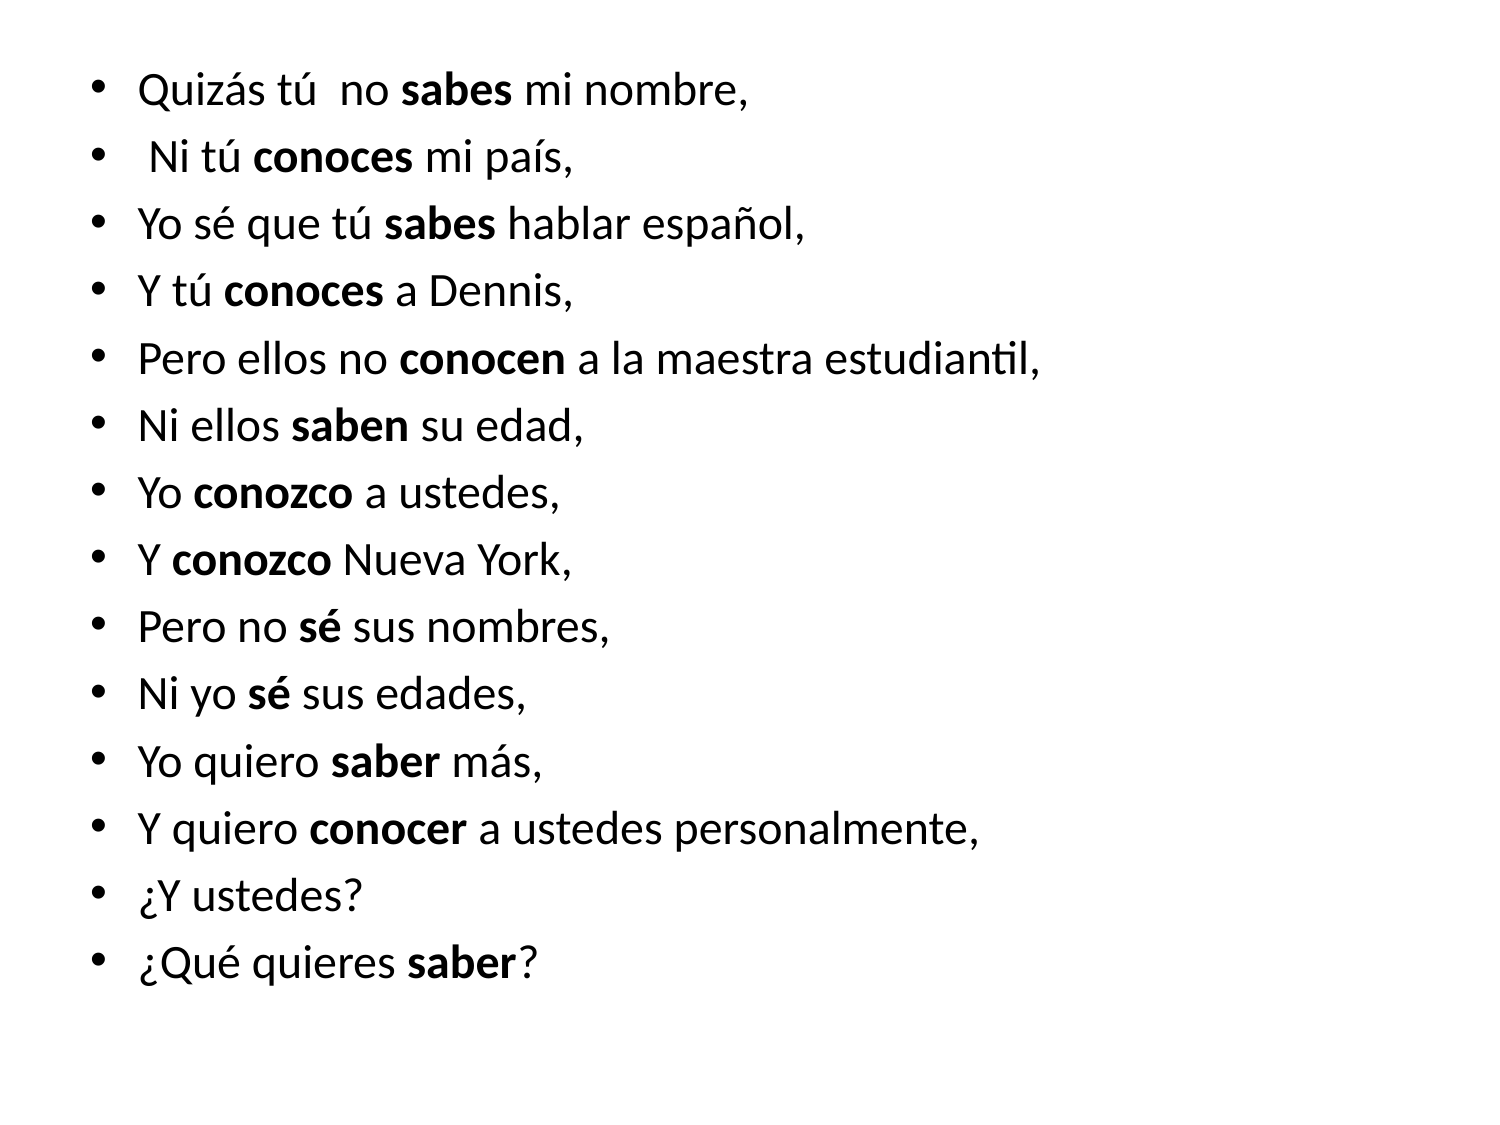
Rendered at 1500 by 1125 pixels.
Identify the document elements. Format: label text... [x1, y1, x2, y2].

list Quizás tú no sabes mi nombre, Ni tú conoces mi país, Yo sé que tú sabes hablar español, Y tú conoces a Dennis, Pero ellos no conocen a la maestra estudiantil, Ni ellos saben su edad, Yo conozco a ustedes, Y conozco Nueva York, Pero no sé sus nombres, Ni yo sé sus edades, Yo quiero saber más, Y quiero conocer a ustedes personalmente, ¿Y ustedes? ¿Qué quieres saber? [74, 49, 1426, 1006]
